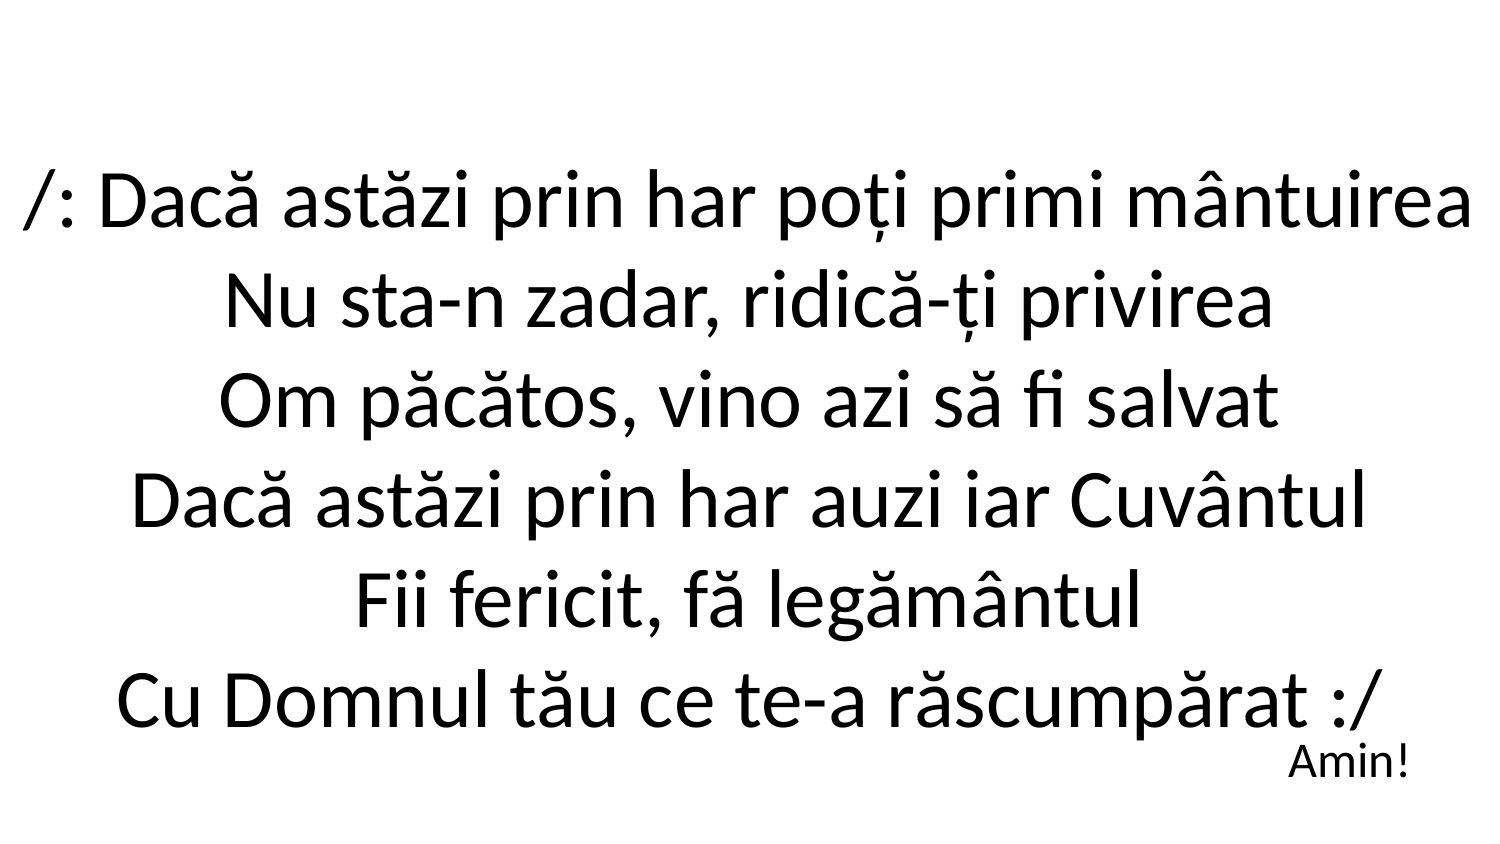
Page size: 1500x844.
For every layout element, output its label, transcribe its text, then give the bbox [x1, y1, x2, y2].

text_box Amin! [1273, 674, 1427, 795]
text_box /: Dacă astăzi prin har poți primi mântuirea Nu sta-n zadar, ridică-ți privirea Om păcătos, vino azi să fi salvat Dacă astăzi prin har auzi iar Cuvântul Fii fericit, fă legământul Cu Domnul tău ce te-a răscumpărat :/ [9, 92, 1491, 752]
